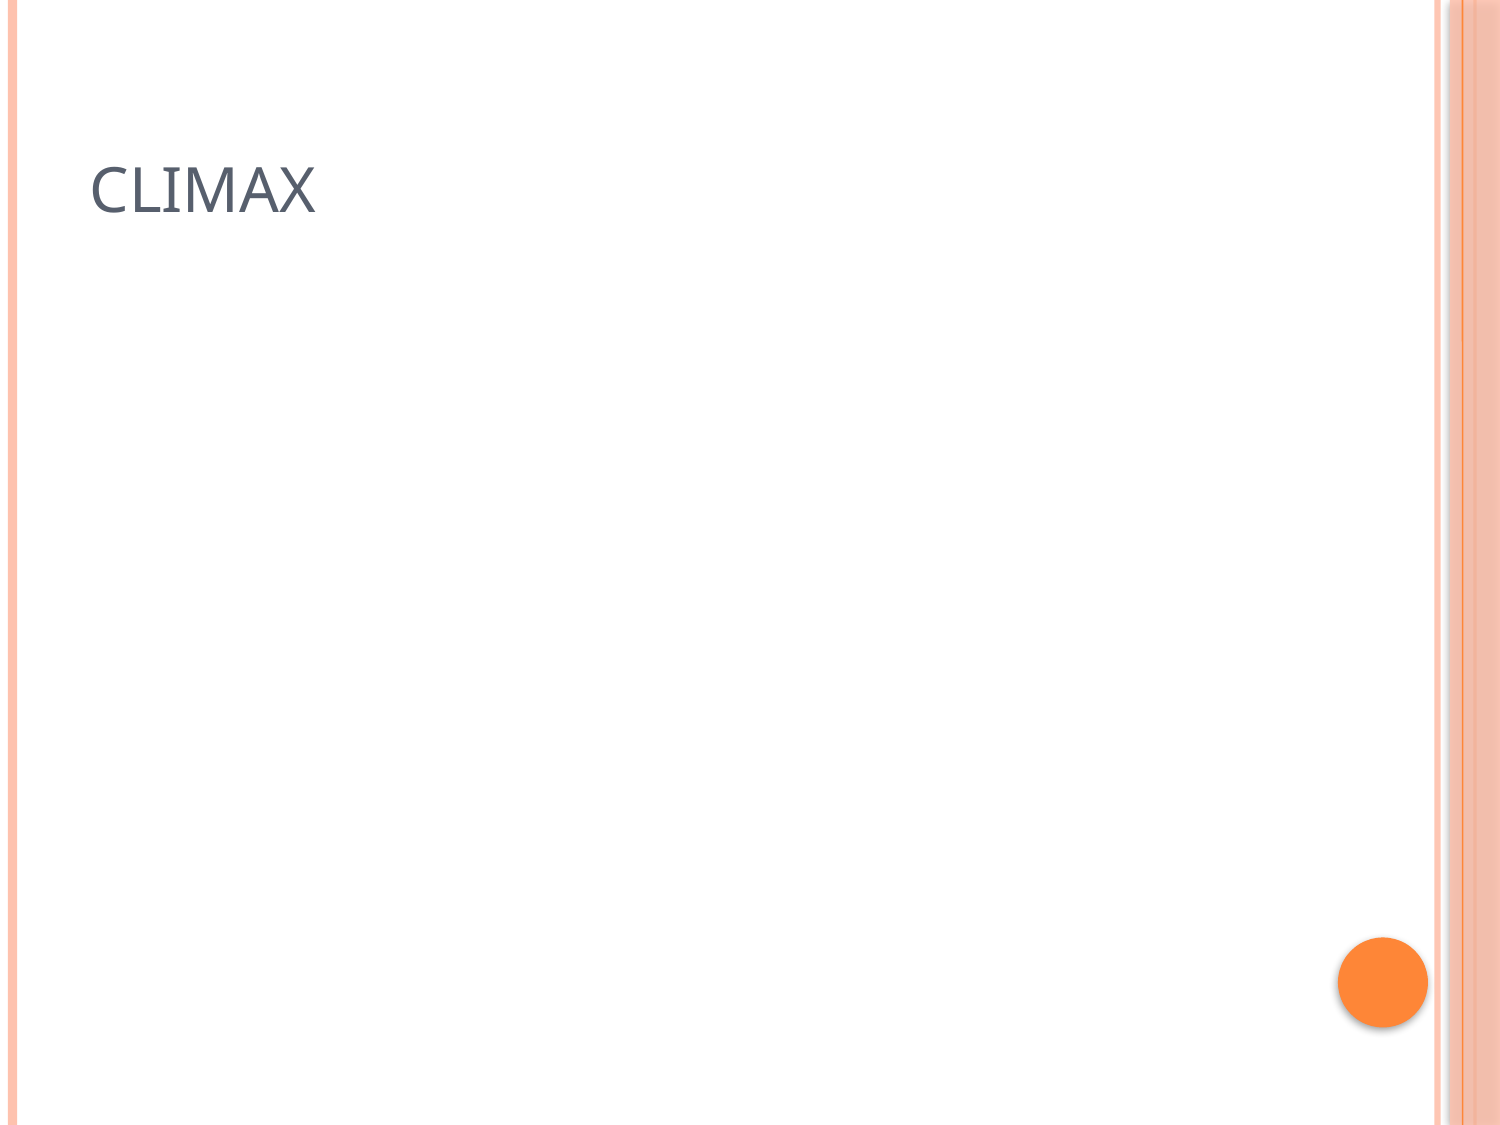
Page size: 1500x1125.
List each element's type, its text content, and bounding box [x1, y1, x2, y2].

title Climax [75, 45, 1300, 233]
